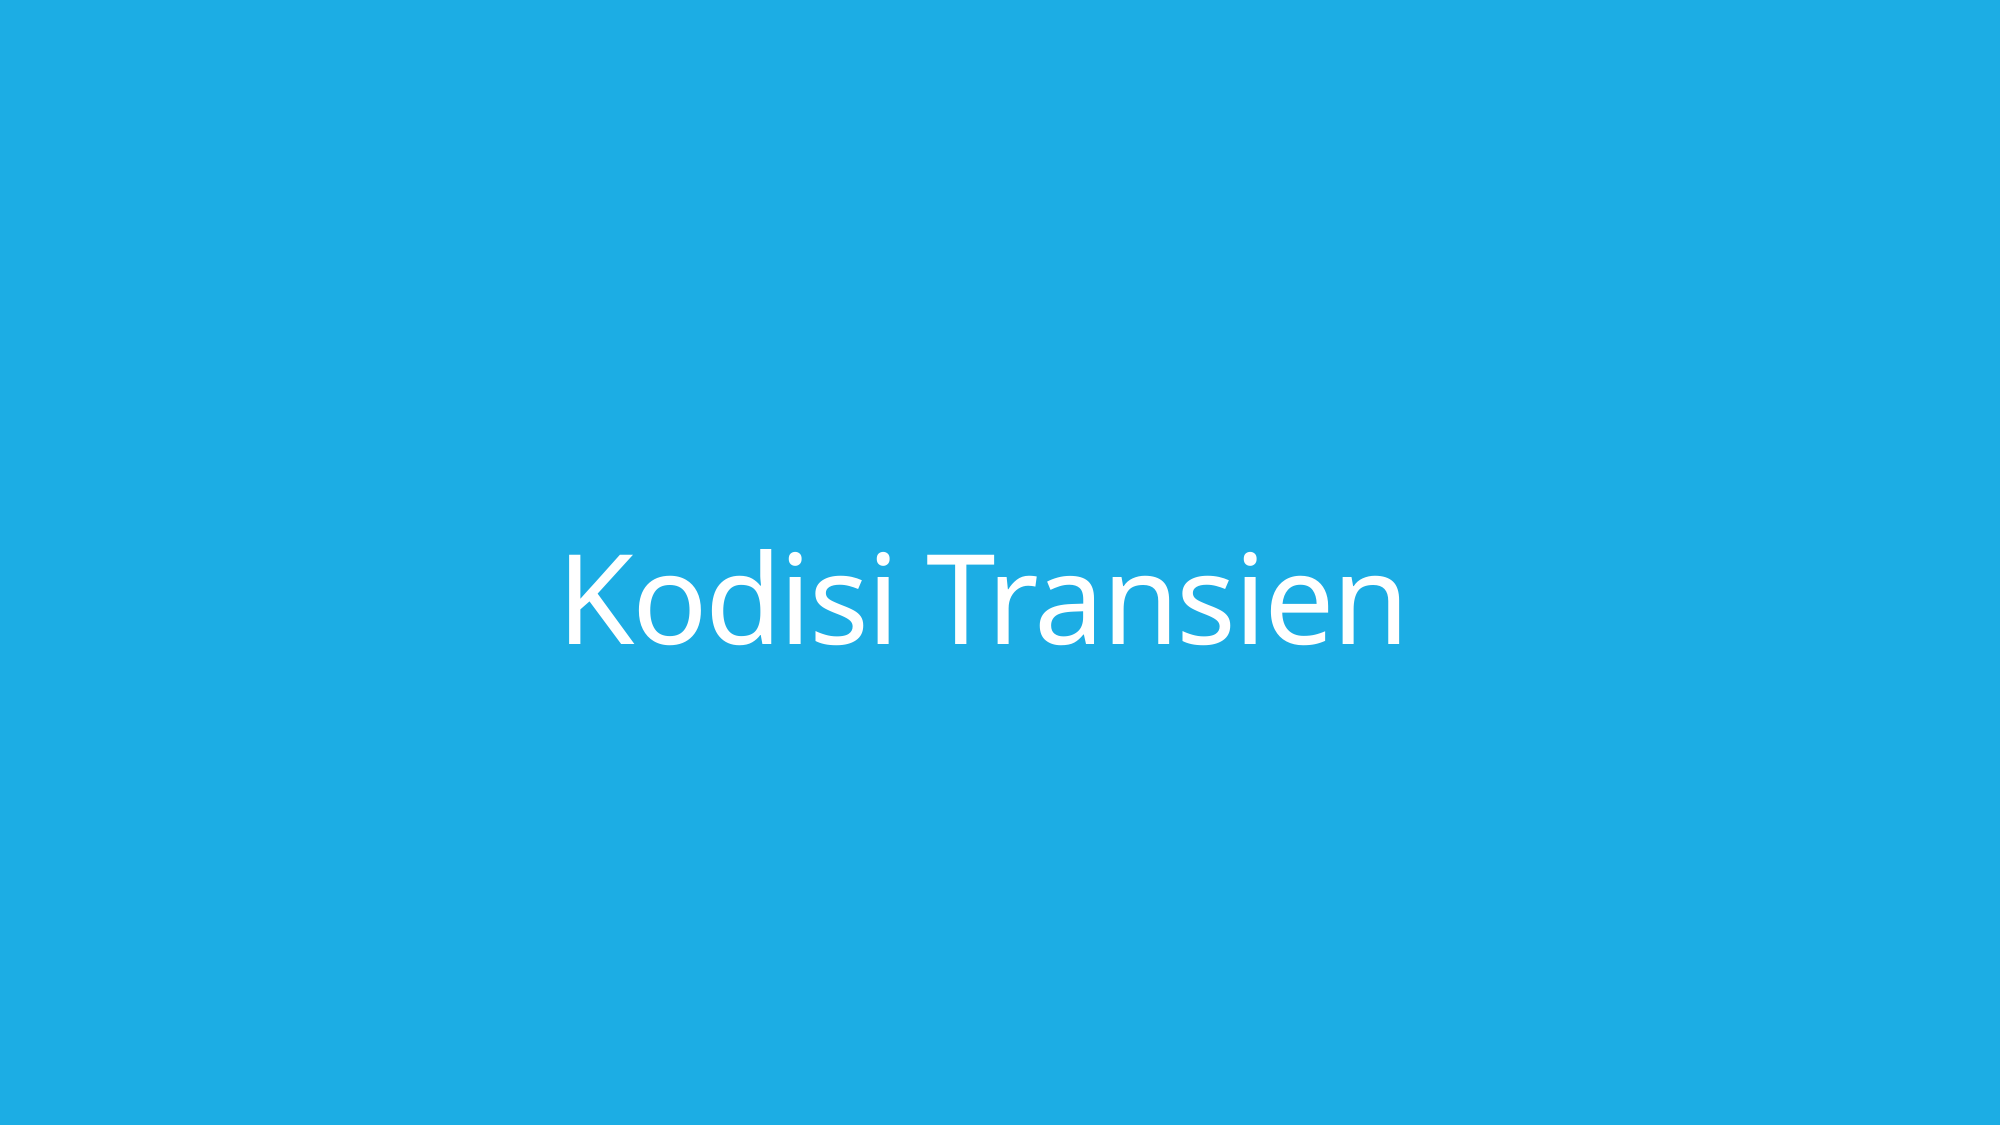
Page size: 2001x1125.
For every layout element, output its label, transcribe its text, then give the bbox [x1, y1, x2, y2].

title Kodisi Transien [98, 126, 1868, 677]
